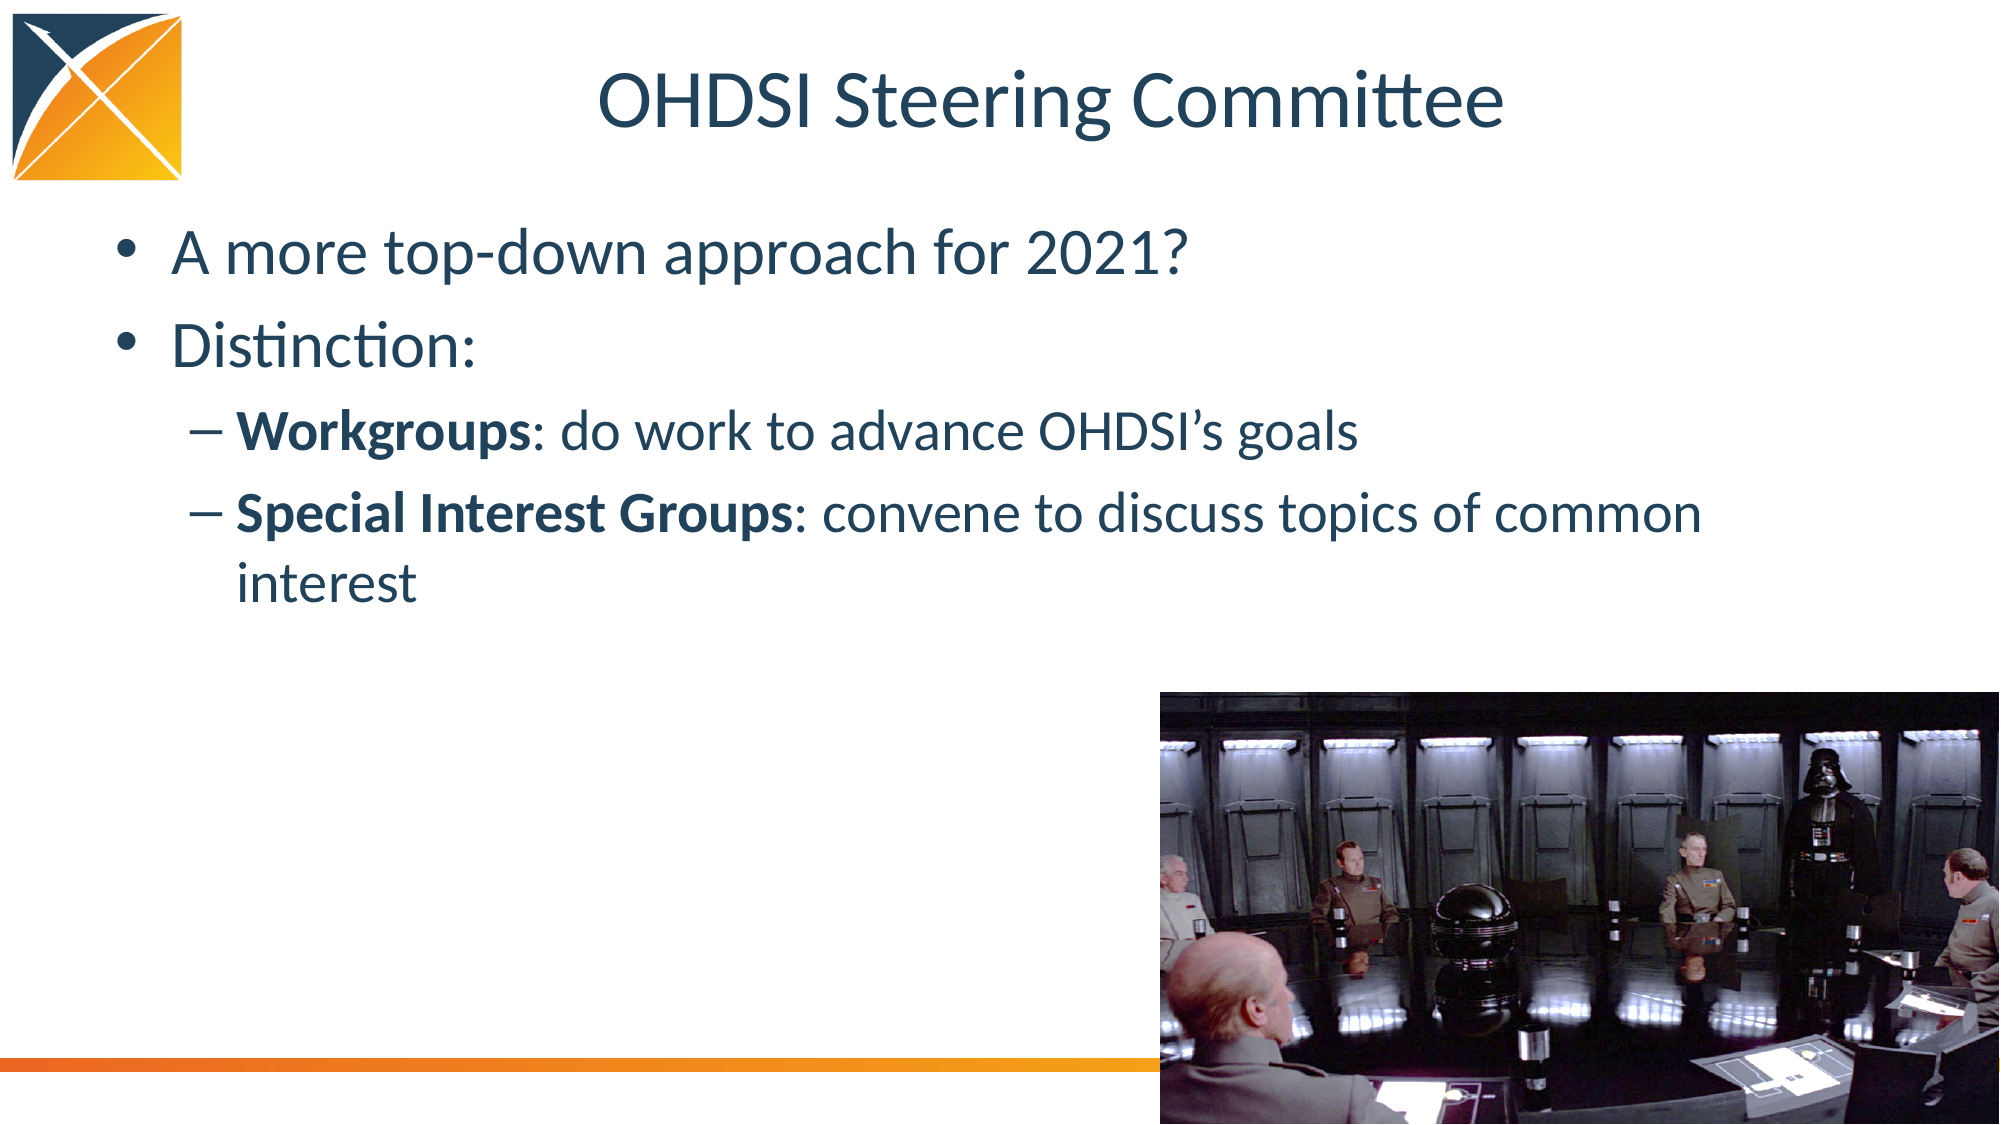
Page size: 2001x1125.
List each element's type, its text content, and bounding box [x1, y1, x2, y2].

picture [1160, 691, 1999, 1125]
picture [0, 0, 206, 200]
list A more top-down approach for 2021? Distinction: Workgroups: do work to advance OHDSI’s goals Special Interest Groups: convene to discuss topics of common interest [99, 200, 1900, 1005]
title OHDSI Steering Committee [205, 24, 1900, 163]
